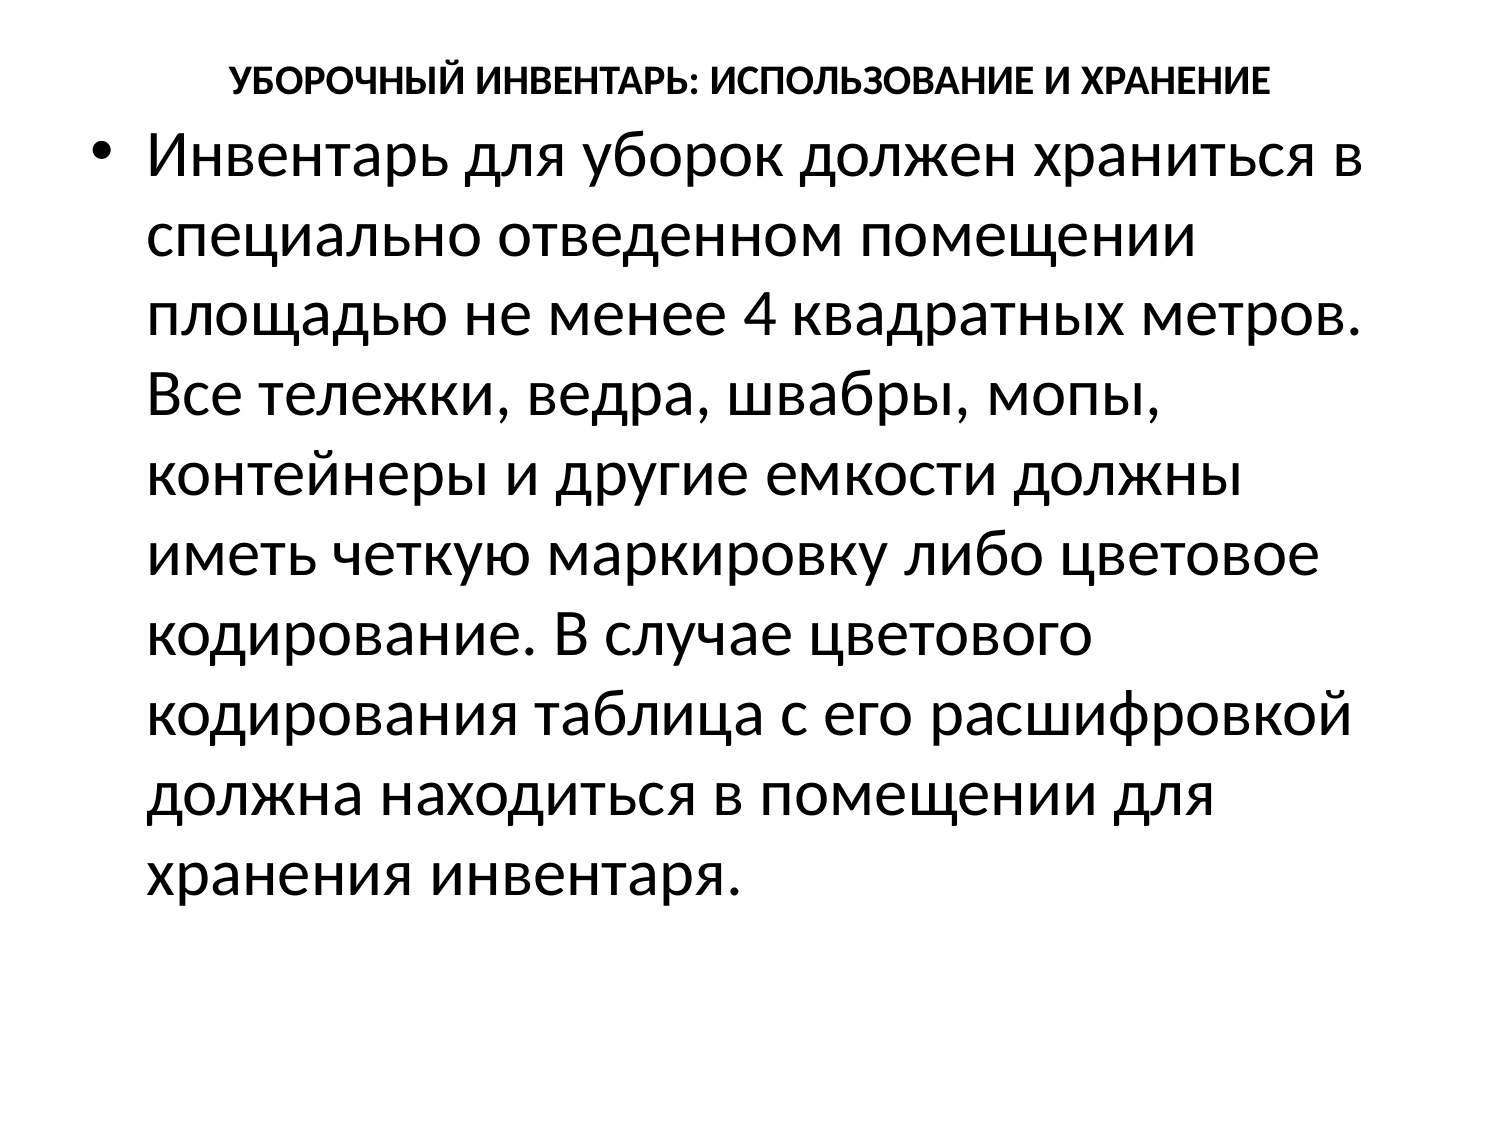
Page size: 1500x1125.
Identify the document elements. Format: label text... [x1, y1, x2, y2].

title УБОРОЧНЫЙ ИНВЕНТАРЬ: ИСПОЛЬЗОВАНИЕ И ХРАНЕНИЕ [75, 45, 1425, 101]
list Инвентарь для уборок должен храниться в специально отведенном помещении площадью не менее 4 квадратных метров. Все тележки, ведра, швабры, мопы, контейнеры и другие емкости должны иметь четкую маркировку либо цветовое кодирование. В случае цветового кодирования таблица с его расшифровкой должна находиться в помещении для хранения инвентаря. [75, 101, 1425, 1005]
